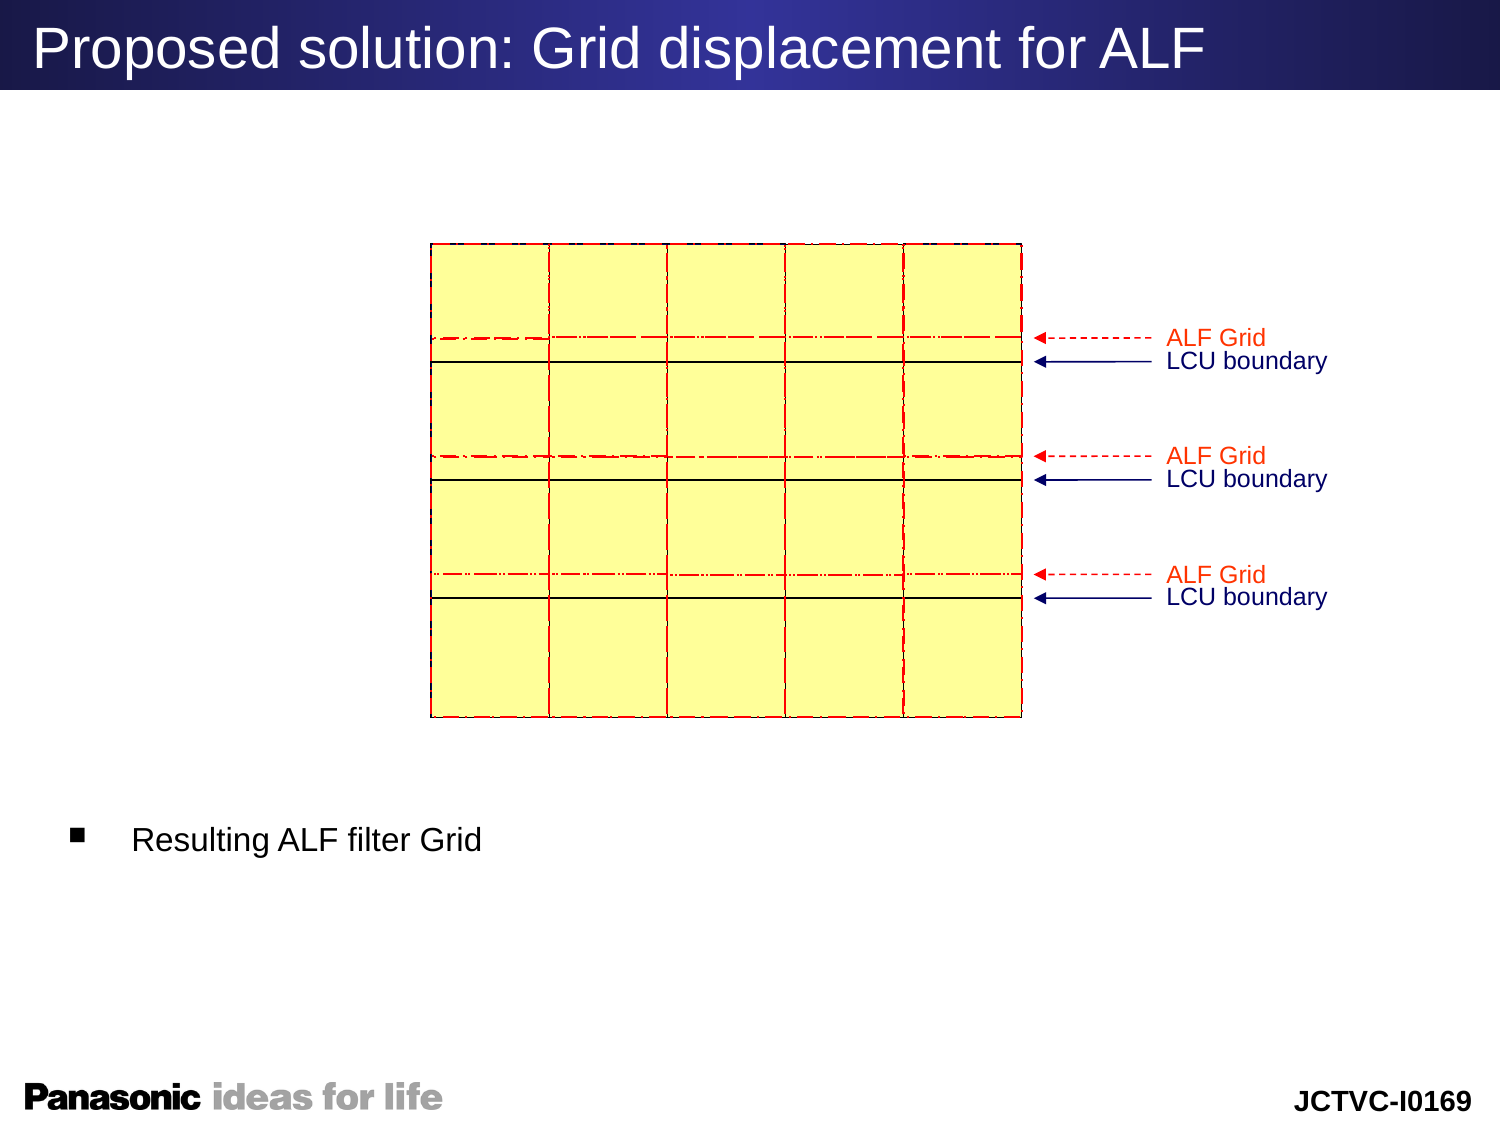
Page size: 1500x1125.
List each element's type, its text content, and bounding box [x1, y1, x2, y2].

text_box [667, 244, 785, 336]
text_box [785, 456, 903, 574]
text_box [549, 244, 667, 336]
text_box [549, 574, 667, 718]
text_box [430, 244, 549, 338]
picture [24, 1082, 443, 1110]
text_box [1033, 592, 1151, 605]
text_box [785, 244, 903, 336]
text_box ALF Grid [1151, 314, 1376, 359]
text_box [430, 574, 549, 718]
text_box [903, 456, 1022, 574]
text_box [667, 574, 785, 718]
text_box [785, 574, 903, 718]
text_box LCU boundary [1151, 478, 1376, 500]
text_box LCU boundary [1151, 596, 1376, 619]
text_box [1033, 473, 1151, 487]
text_box [903, 574, 1022, 718]
text_box [903, 336, 1022, 456]
text_box ALF Grid [1151, 550, 1376, 596]
text_box Proposed solution: Grid displacement for ALF [17, 7, 1493, 83]
text_box [1033, 331, 1052, 345]
text_box ALF Grid [1151, 432, 1376, 478]
text_box [785, 336, 903, 456]
text_box [903, 244, 1022, 336]
text_box [430, 338, 549, 456]
text_box [430, 456, 549, 574]
text_box LCU boundary [1151, 359, 1376, 382]
text_box [549, 456, 667, 574]
text_box [667, 456, 785, 574]
text_box [1033, 568, 1052, 581]
text_box Resulting ALF filter Grid [53, 810, 1500, 1106]
text_box [1033, 450, 1052, 463]
text_box [549, 336, 667, 456]
text_box [1033, 355, 1151, 368]
text_box [667, 336, 785, 456]
